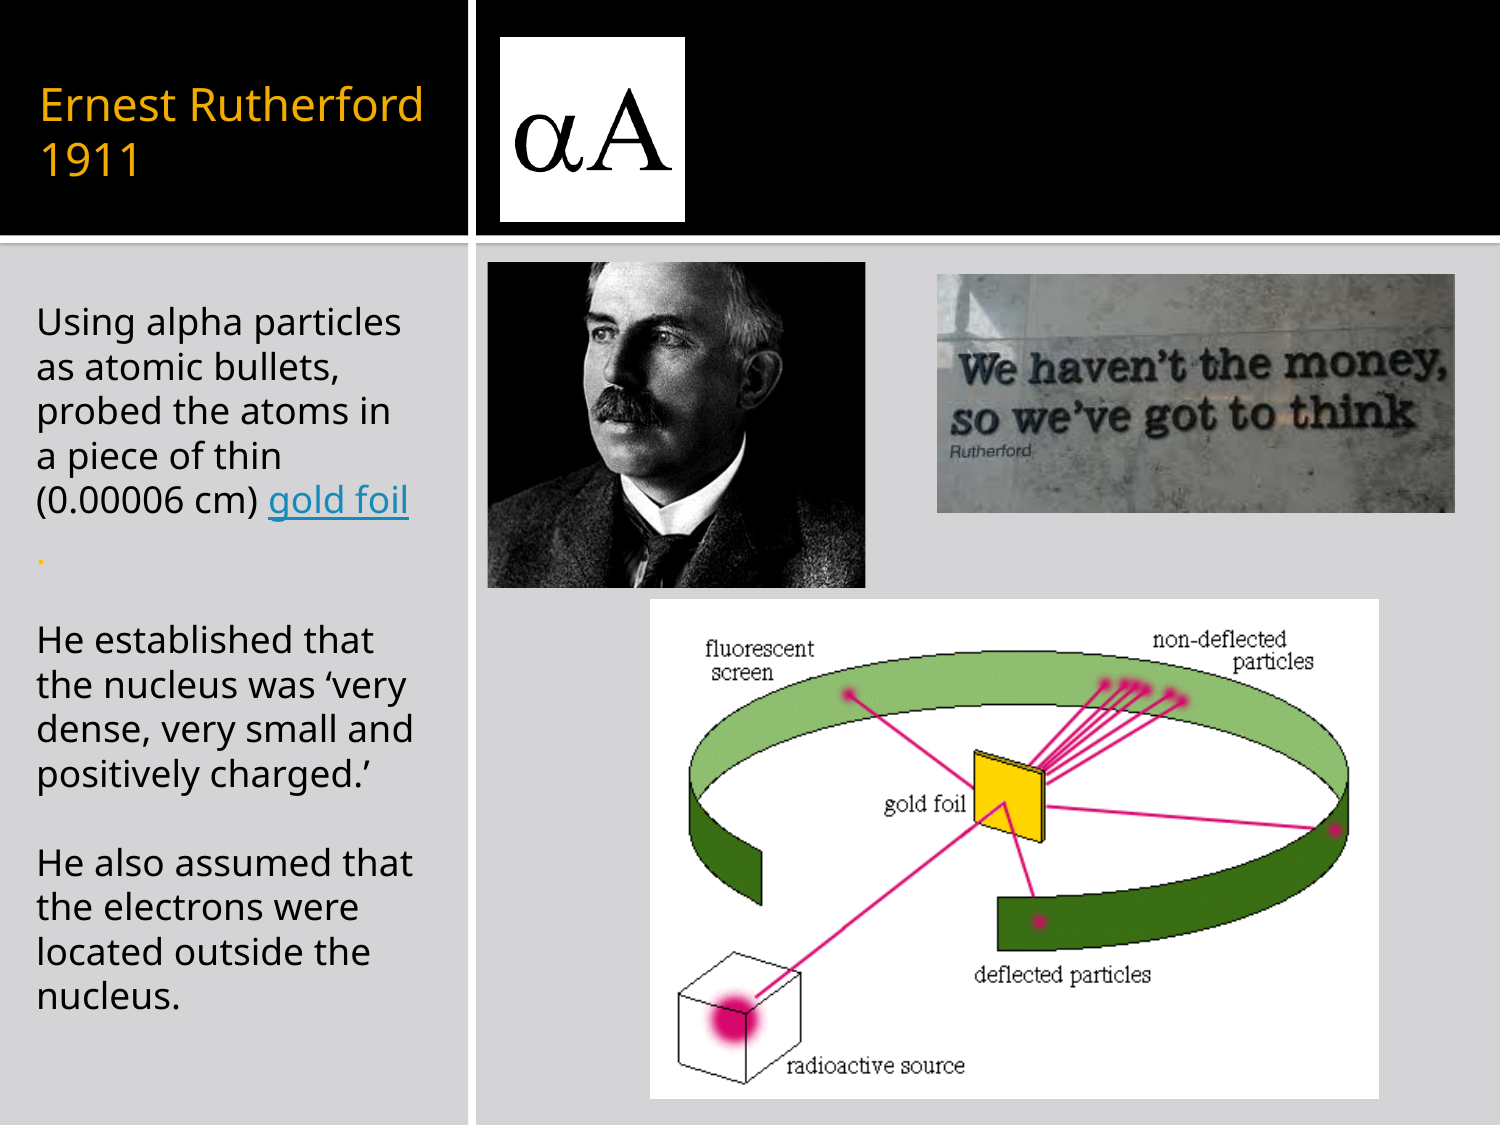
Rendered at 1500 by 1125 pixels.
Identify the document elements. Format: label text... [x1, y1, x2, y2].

picture [487, 262, 866, 588]
title Ernest Rutherford 1911 [26, 25, 442, 186]
picture [649, 599, 1379, 1099]
picture [937, 274, 1455, 513]
list Using alpha particles as atomic bullets, probed the atoms in a piece of thin (0.00006 cm) gold foil. He established that the nucleus was ‘very dense, very small and positively charged.’ He also assumed that the electrons were located outside the nucleus. [26, 283, 432, 1034]
picture [499, 37, 685, 222]
